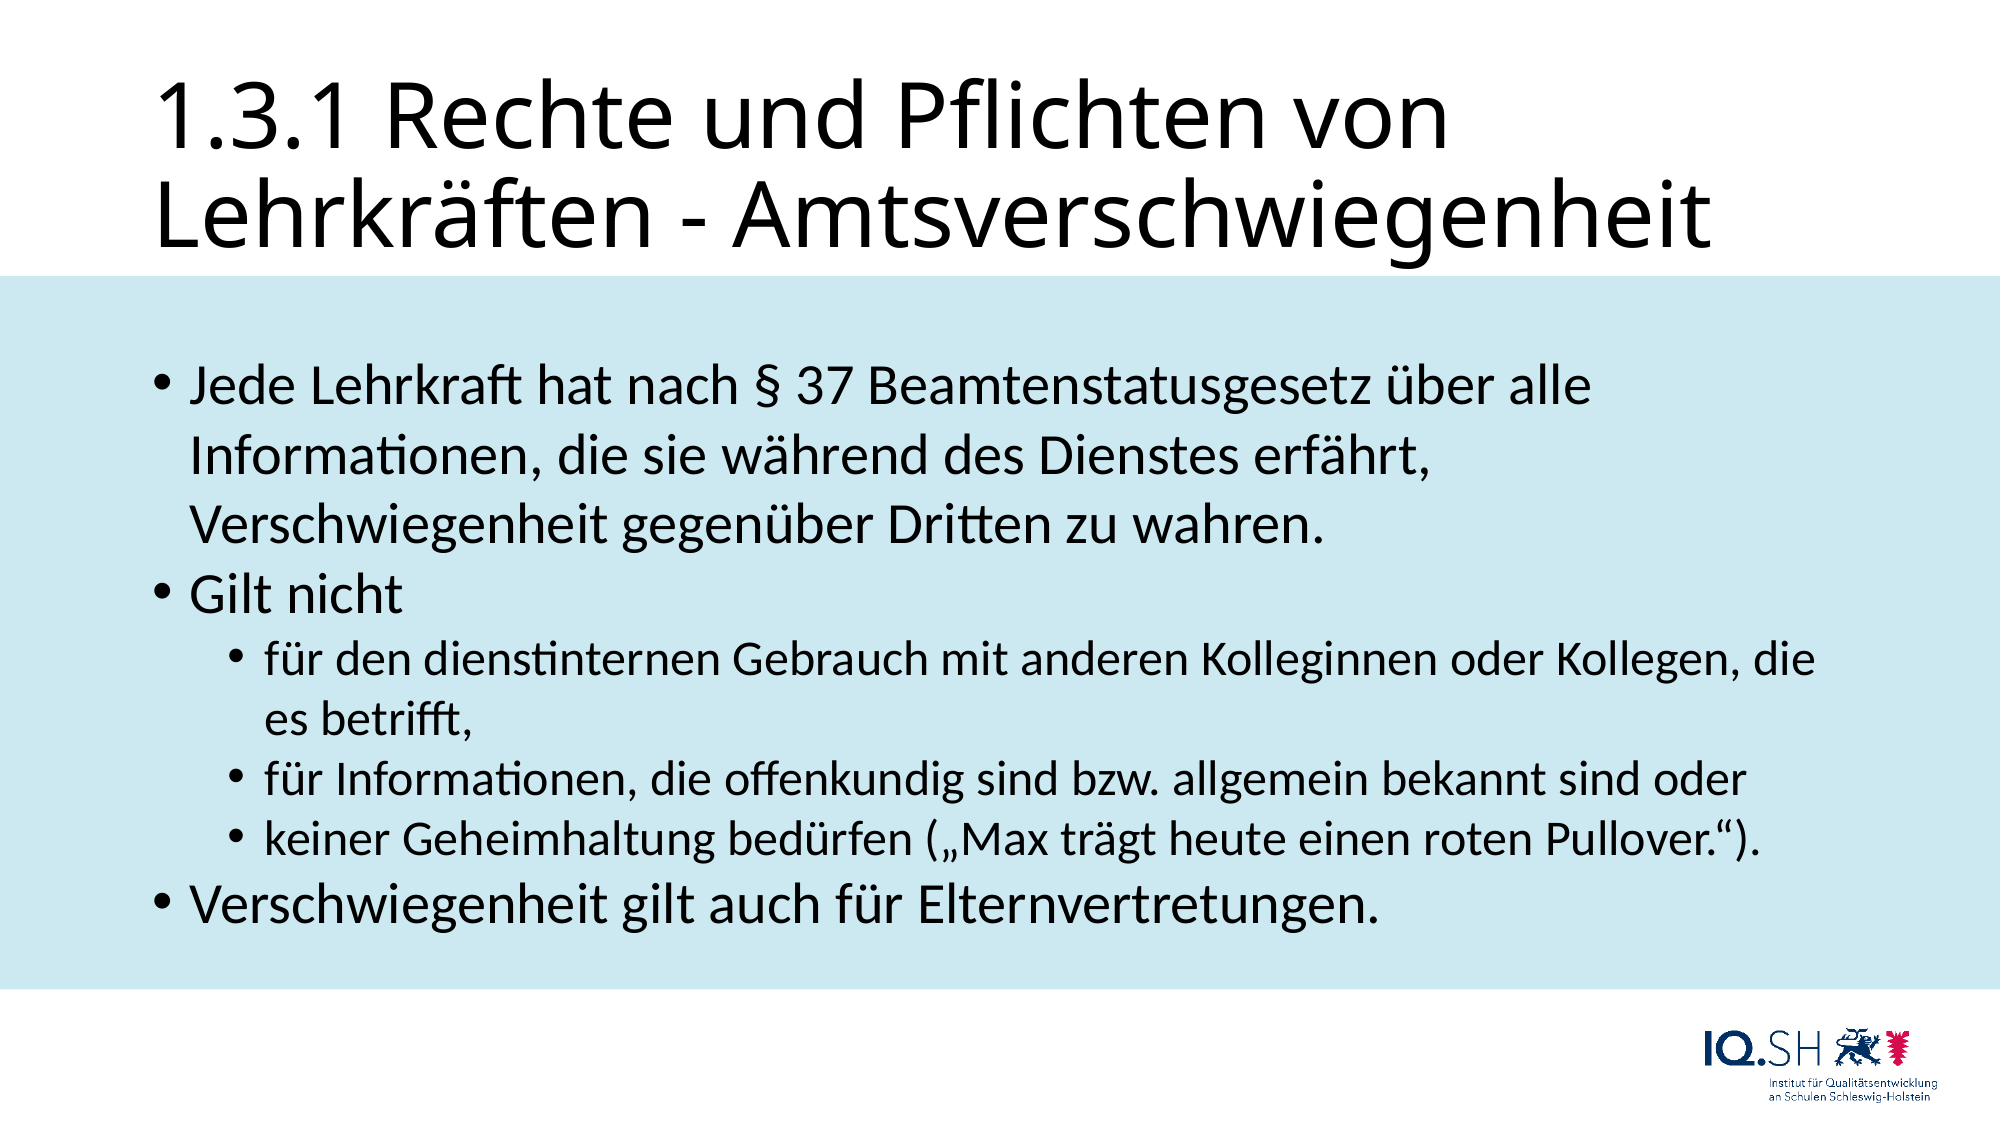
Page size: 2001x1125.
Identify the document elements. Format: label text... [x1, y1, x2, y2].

list Jede Lehrkraft hat nach § 37 Beamtenstatusgesetz über alle Informationen, die sie während des Dienstes erfährt, Verschwiegenheit gegenüber Dritten zu wahren. Gilt nicht für den dienstinternen Gebrauch mit anderen Kolleginnen oder Kollegen, die es betrifft, für Informationen, die offenkundig sind bzw. allgemein bekannt sind oder keiner Geheimhaltung bedürfen („Max trägt heute einen roten Pullover.“). Verschwiegenheit gilt auch für Elternvertretungen. [137, 299, 1863, 982]
picture [1705, 1028, 1937, 1103]
title 1.3.1 Rechte und Pflichten von Lehrkräften - Amtsverschwiegenheit [137, 59, 1863, 278]
